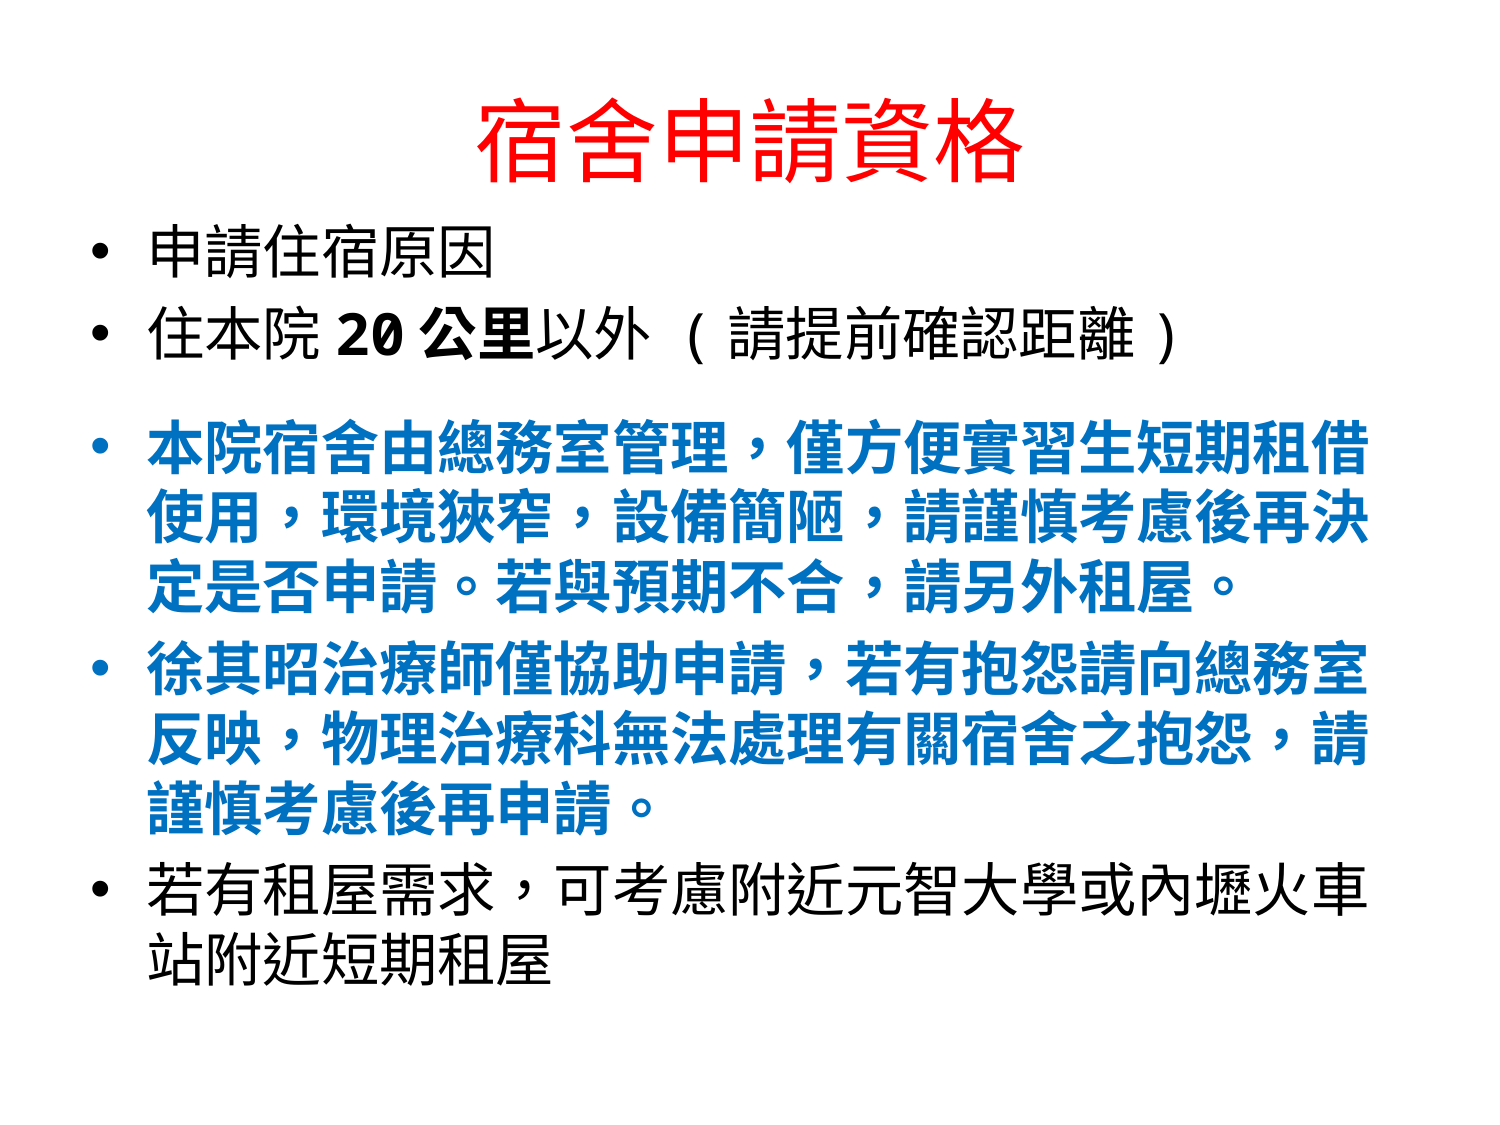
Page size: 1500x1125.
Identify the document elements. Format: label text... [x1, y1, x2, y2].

title 宿舍申請資格 [75, 45, 1425, 208]
list 申請住宿原因 住本院20公里以外 (請提前確認距離) 本院宿舍由總務室管理，僅方便實習生短期租借使用，環境狹窄，設備簡陋，請謹慎考慮後再決定是否申請。若與預期不合，請另外租屋。 徐其昭治療師僅協助申請，若有抱怨請向總務室反映，物理治療科無法處理有關宿舍之抱怨，請謹慎考慮後再申請。 若有租屋需求，可考慮附近元智大學或內壢火車站附近短期租屋 [75, 208, 1425, 1125]
